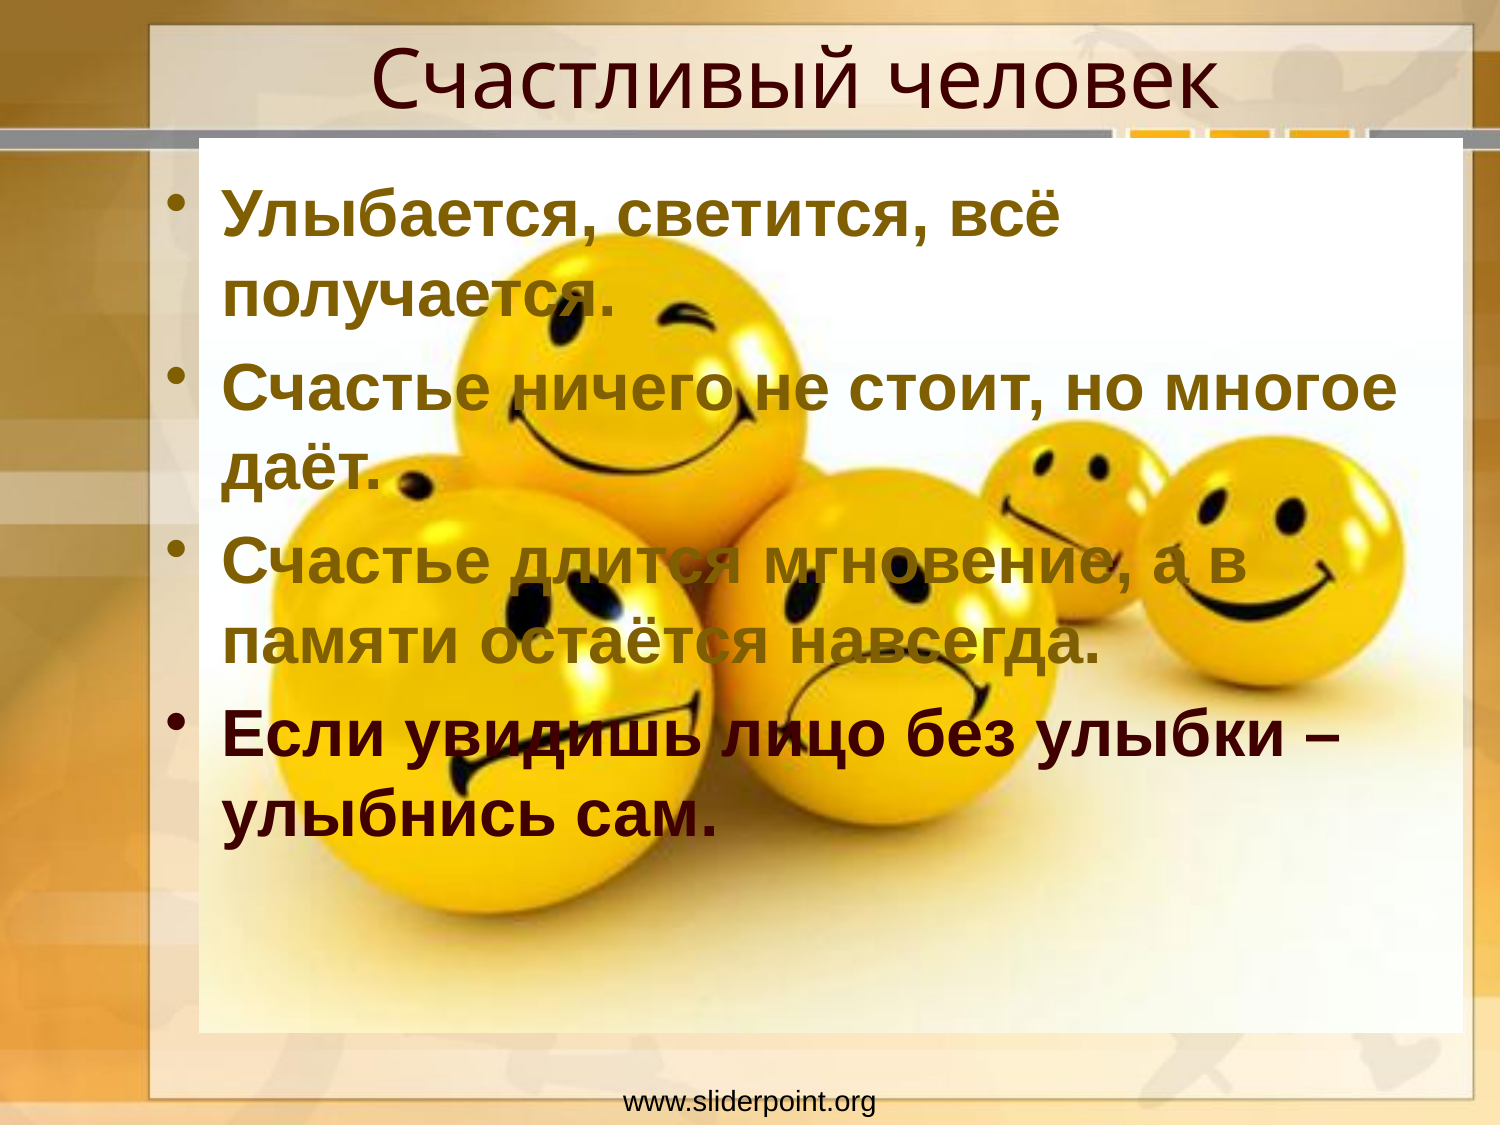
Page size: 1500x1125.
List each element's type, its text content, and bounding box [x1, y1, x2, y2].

list Улыбается, светится, всё получается. Счастье ничего не стоит, но многое даёт. Счастье длится мгновение, а в памяти остаётся навсегда. Если увидишь лицо без улыбки – улыбнись сам. [149, 162, 1463, 1051]
footer www.sliderpoint.org [512, 1074, 988, 1125]
picture [0, 0, 1500, 1125]
title Счастливый человек [149, 0, 1463, 151]
